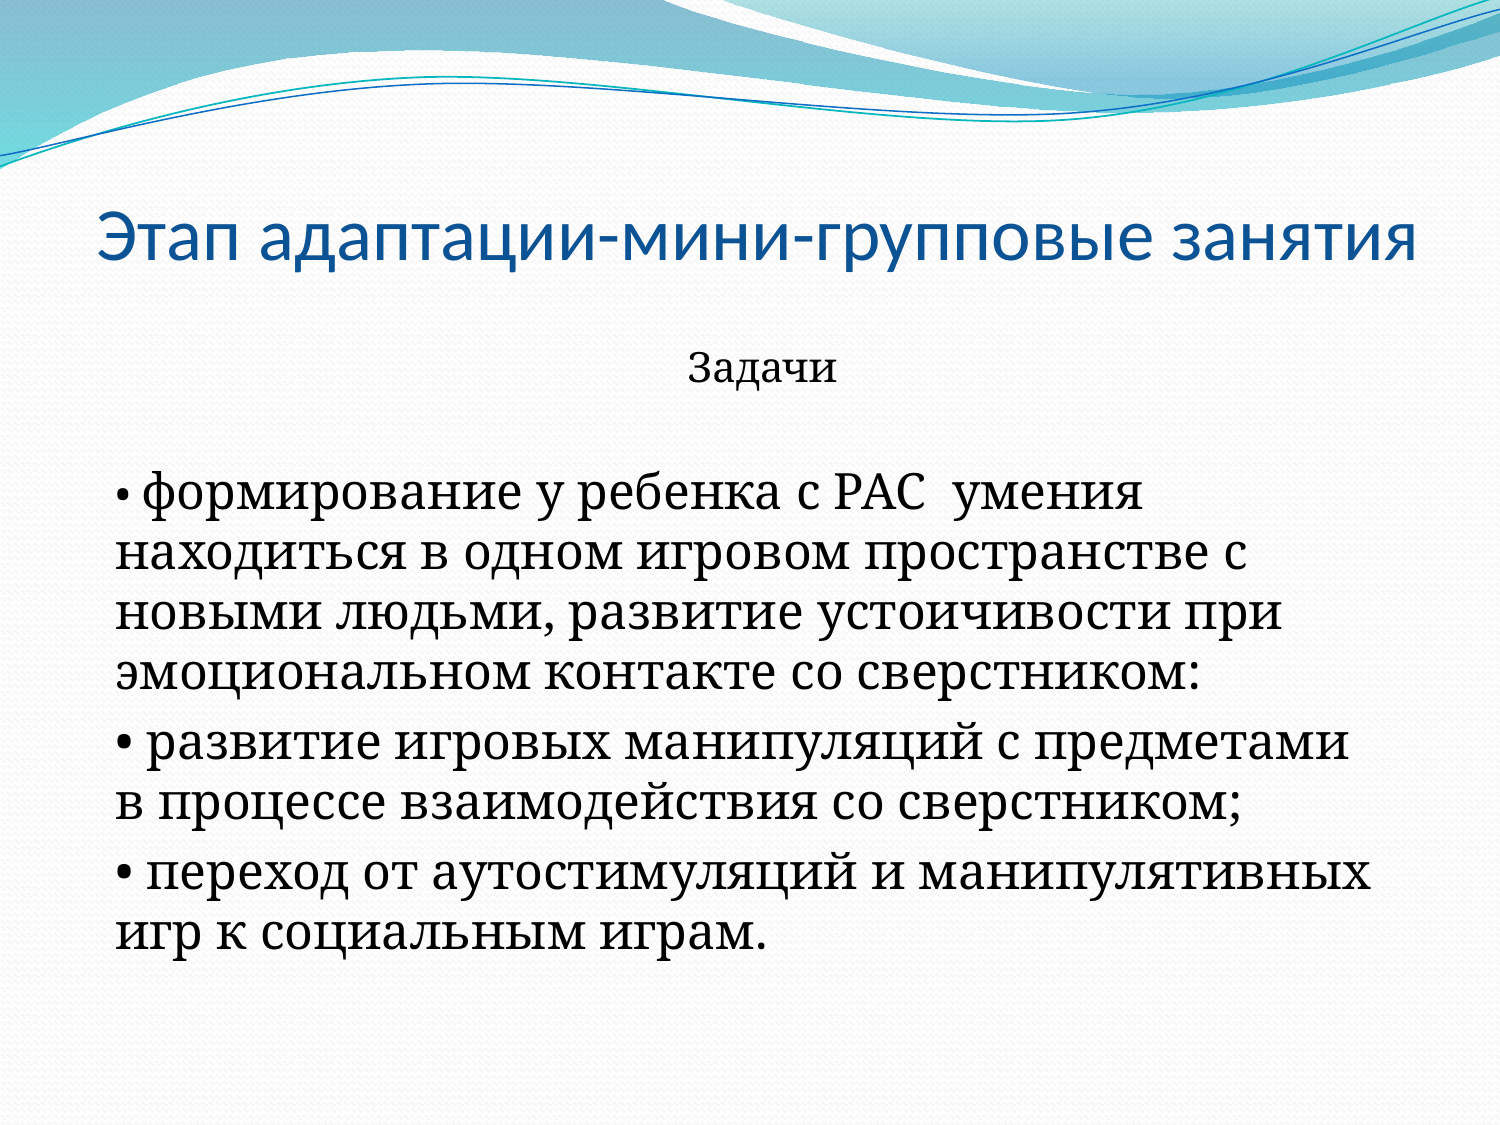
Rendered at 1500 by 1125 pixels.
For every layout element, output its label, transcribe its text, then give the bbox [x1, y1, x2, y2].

title Этап адаптации-мини-групповые занятия [0, 84, 1500, 275]
list Задачи • формирование у ребенка с РАС умения находиться в одном игровом пространстве с новыми людьми, развитие устоичивости при эмоциональном контакте со сверстником: • развитие игровых манипуляций с предметами в процессе взаимодействия со сверстником; • переход от аутостимуляций и манипулятивных игр к социальным играм. [112, 333, 1391, 1025]
